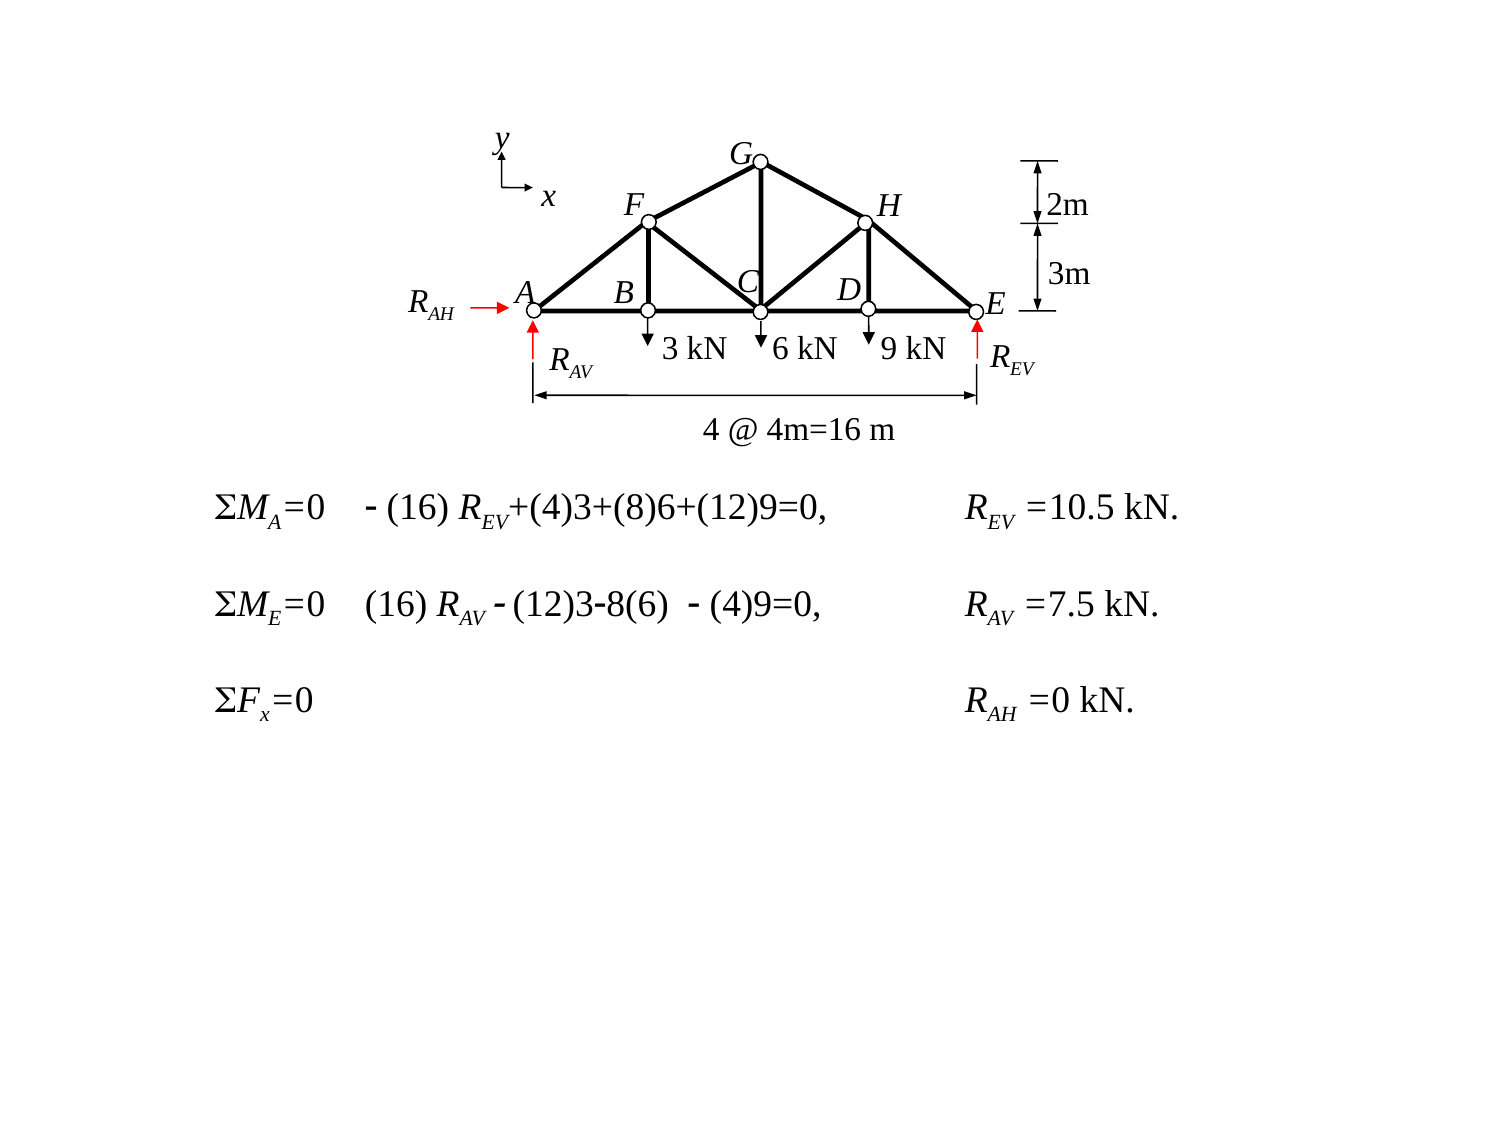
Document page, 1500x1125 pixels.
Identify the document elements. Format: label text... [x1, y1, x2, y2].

text_box y [479, 107, 544, 150]
text_box [641, 217, 657, 230]
text_box [534, 391, 977, 400]
text_box G [714, 124, 761, 167]
text_box E [970, 273, 1027, 319]
text_box B [598, 262, 652, 309]
text_box 6 kN [757, 318, 865, 361]
text_box RAV [534, 329, 646, 382]
text_box REV [975, 326, 1078, 374]
text_box [753, 304, 768, 318]
text_box [1033, 293, 1042, 311]
text_box [971, 319, 981, 332]
text_box [526, 320, 538, 360]
text_box [861, 311, 876, 317]
text_box [1033, 160, 1042, 174]
text_box C [721, 251, 786, 302]
text_box x [526, 165, 591, 208]
text_box [526, 310, 542, 318]
text_box [640, 304, 656, 318]
text_box [497, 151, 506, 188]
text_box 3m [1032, 243, 1125, 293]
text_box F [608, 174, 666, 217]
text_box [1033, 224, 1042, 243]
text_box SMA=0 - (16) REV+(4)3+(8)6+(12)9=0, REV =10.5 kN. SME=0 (16) RAV - (12)3-8(6) - (4)9=0, RAV =7.5 kN. SFx=0 RAH =0 kN. [199, 474, 1388, 734]
text_box RAH [393, 271, 513, 324]
text_box 3 kN [646, 318, 762, 374]
text_box [755, 154, 768, 170]
text_box [857, 216, 873, 231]
text_box D [821, 260, 888, 311]
text_box A [500, 262, 552, 310]
text_box 9 kN [865, 318, 967, 368]
text_box H [861, 175, 920, 220]
text_box 4 @ 4m=16 m [687, 400, 932, 449]
text_box 2m [1031, 174, 1154, 219]
